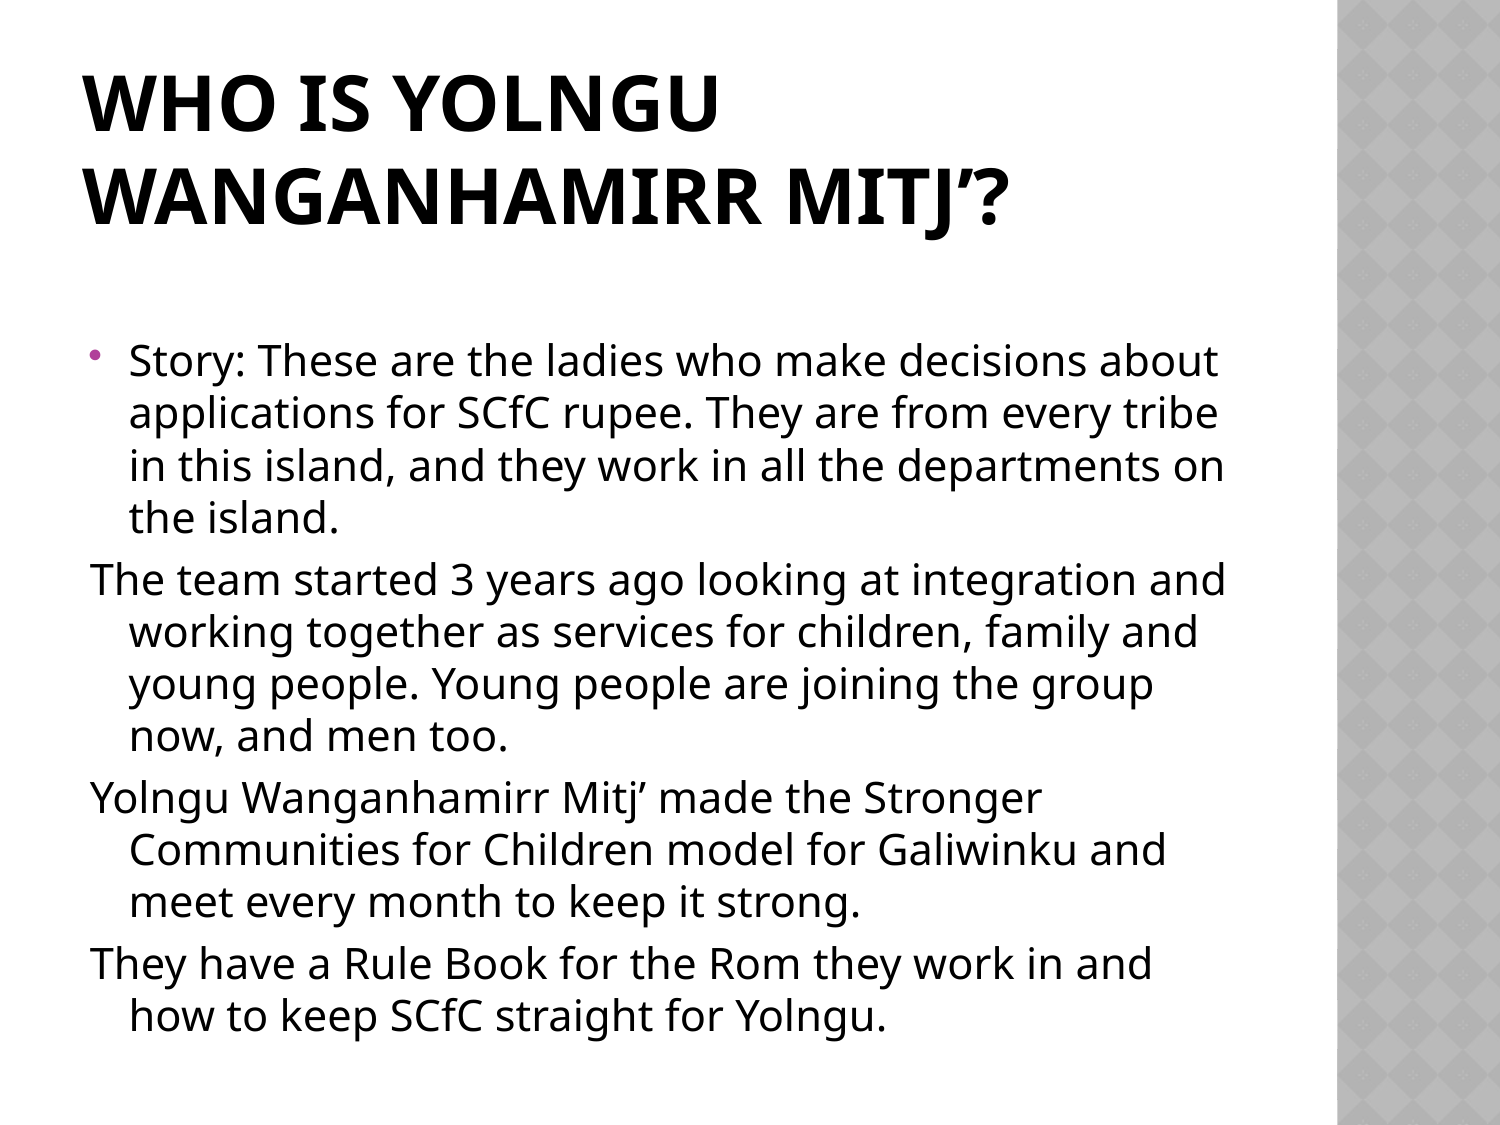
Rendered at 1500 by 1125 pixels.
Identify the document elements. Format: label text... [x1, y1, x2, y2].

list Story: These are the ladies who make decisions about applications for SCfC rupee. They are from every tribe in this island, and they work in all the departments on the island. The team started 3 years ago looking at integration and working together as services for children, family and young people. Young people are joining the group now, and men too. Yolngu Wanganhamirr Mitj’ made the Stronger Communities for Children model for Galiwinku and meet every month to keep it strong. They have a Rule Book for the Rom they work in and how to keep SCfC straight for Yolngu. [75, 264, 1263, 1059]
title Who is yolngu wanganhamirr mitj’? [75, 52, 1263, 240]
